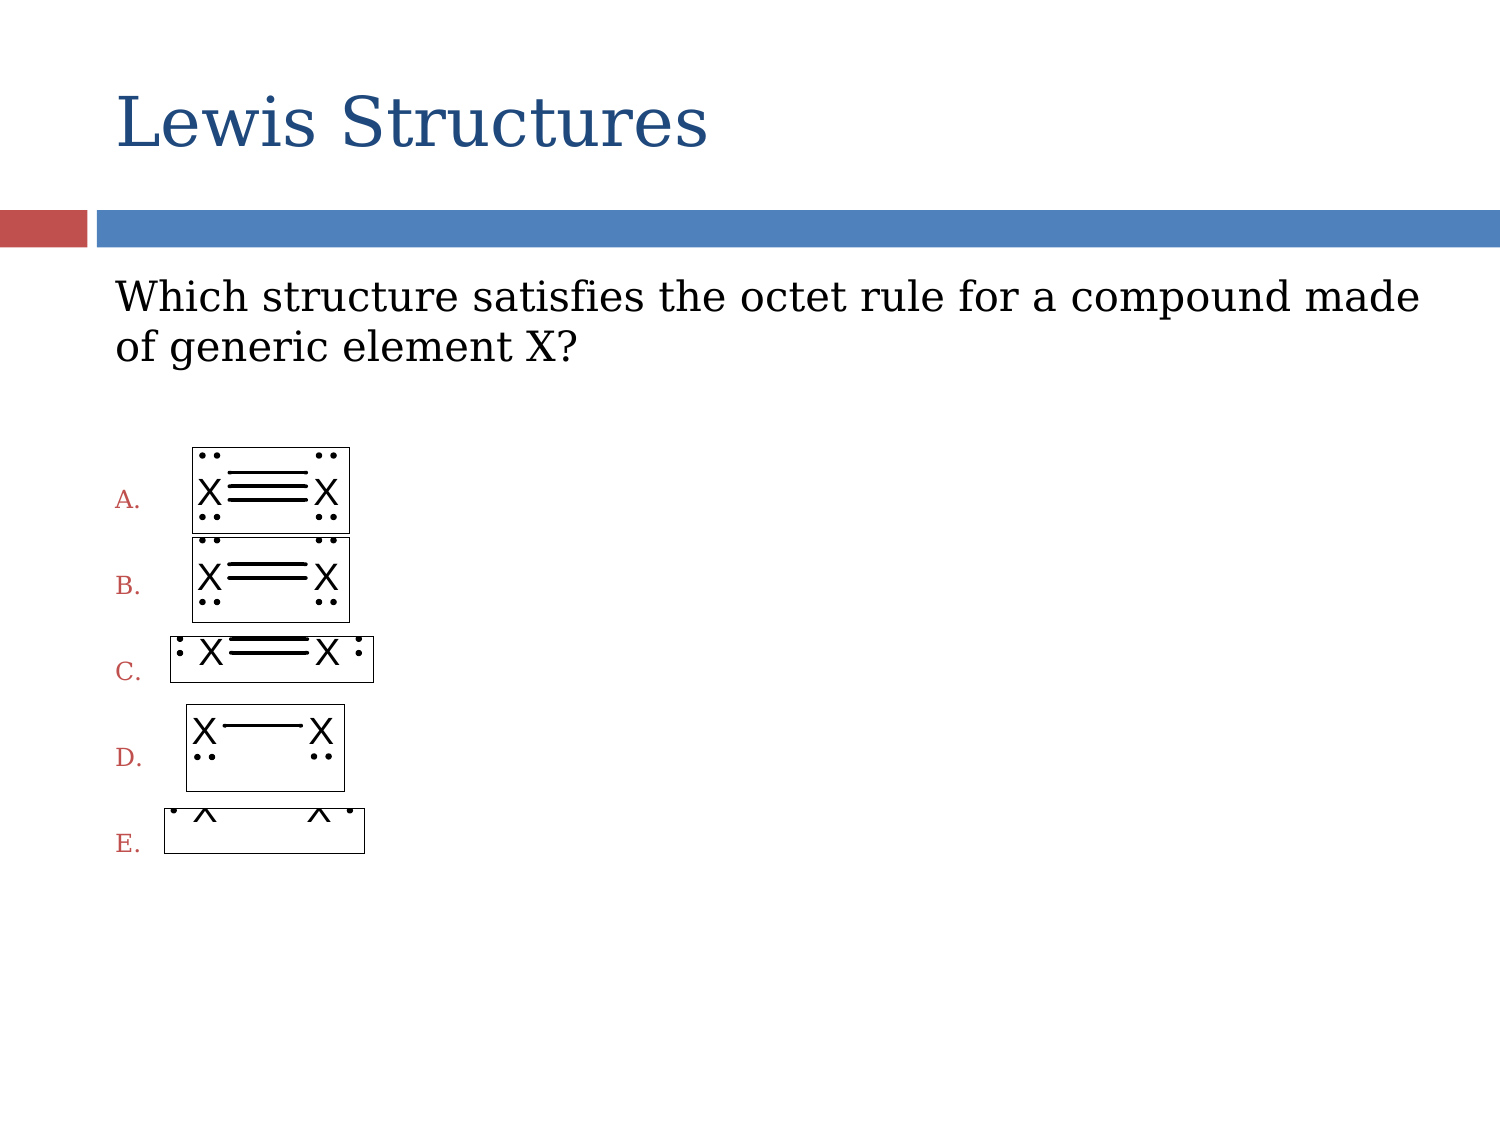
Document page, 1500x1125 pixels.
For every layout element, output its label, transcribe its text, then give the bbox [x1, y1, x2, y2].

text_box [192, 537, 350, 623]
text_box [170, 636, 373, 683]
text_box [164, 808, 364, 854]
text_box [186, 704, 344, 791]
title Lewis Structures [100, 37, 1438, 200]
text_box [192, 447, 350, 533]
list Which structure satisfies the octet rule for a compound made of generic element X? [100, 262, 1438, 1000]
